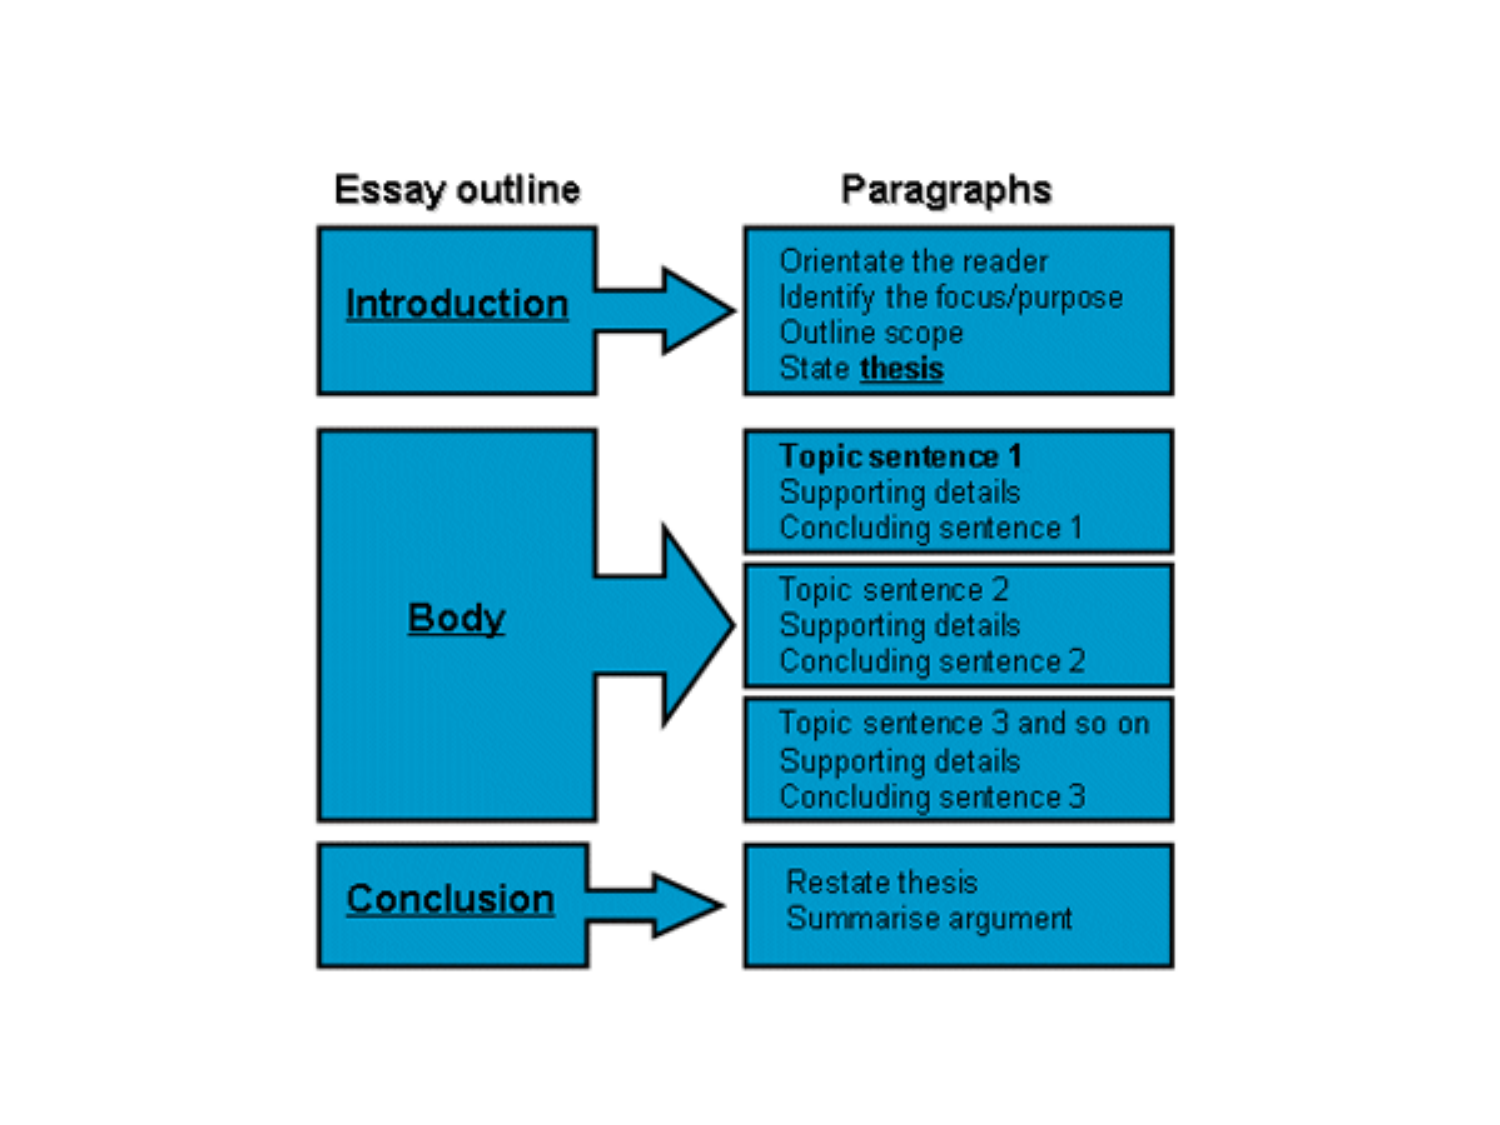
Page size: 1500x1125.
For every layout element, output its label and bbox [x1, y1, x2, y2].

picture [287, 143, 1213, 995]
